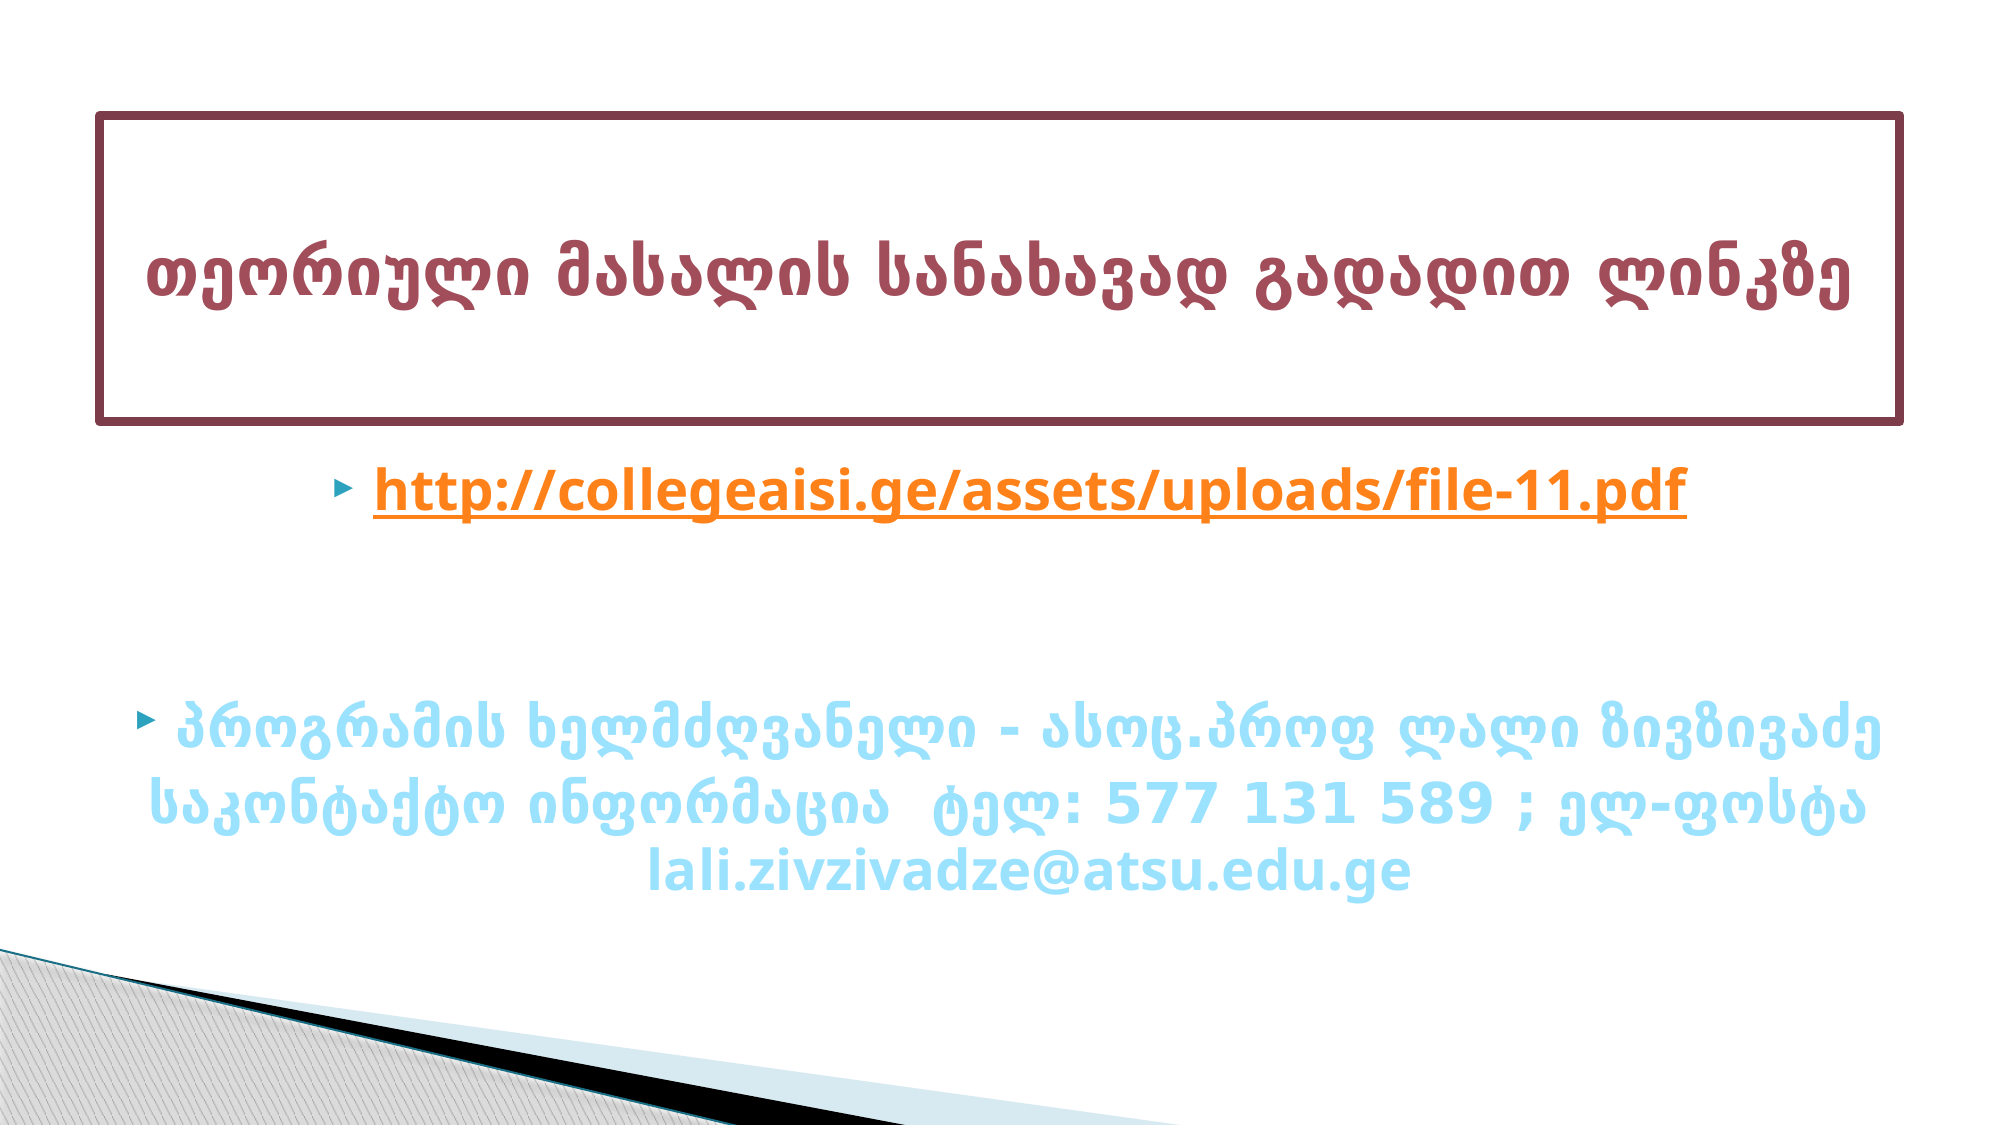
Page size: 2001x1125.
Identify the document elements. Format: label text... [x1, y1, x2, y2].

list http://collegeaisi.ge/assets/uploads/file-11.pdf პროგრამის ხელმძღვანელი - ასოც.პროფ ლალი ზივზივაძე საკონტაქტო ინფორმაცია ტელ: 577 131 589 ; ელ-ფოსტა lali.zivzivadze@atsu.edu.ge [99, 447, 1900, 1038]
title თეორიული მასალის სანახავად გადადით ლინკზე [95, 111, 1904, 426]
